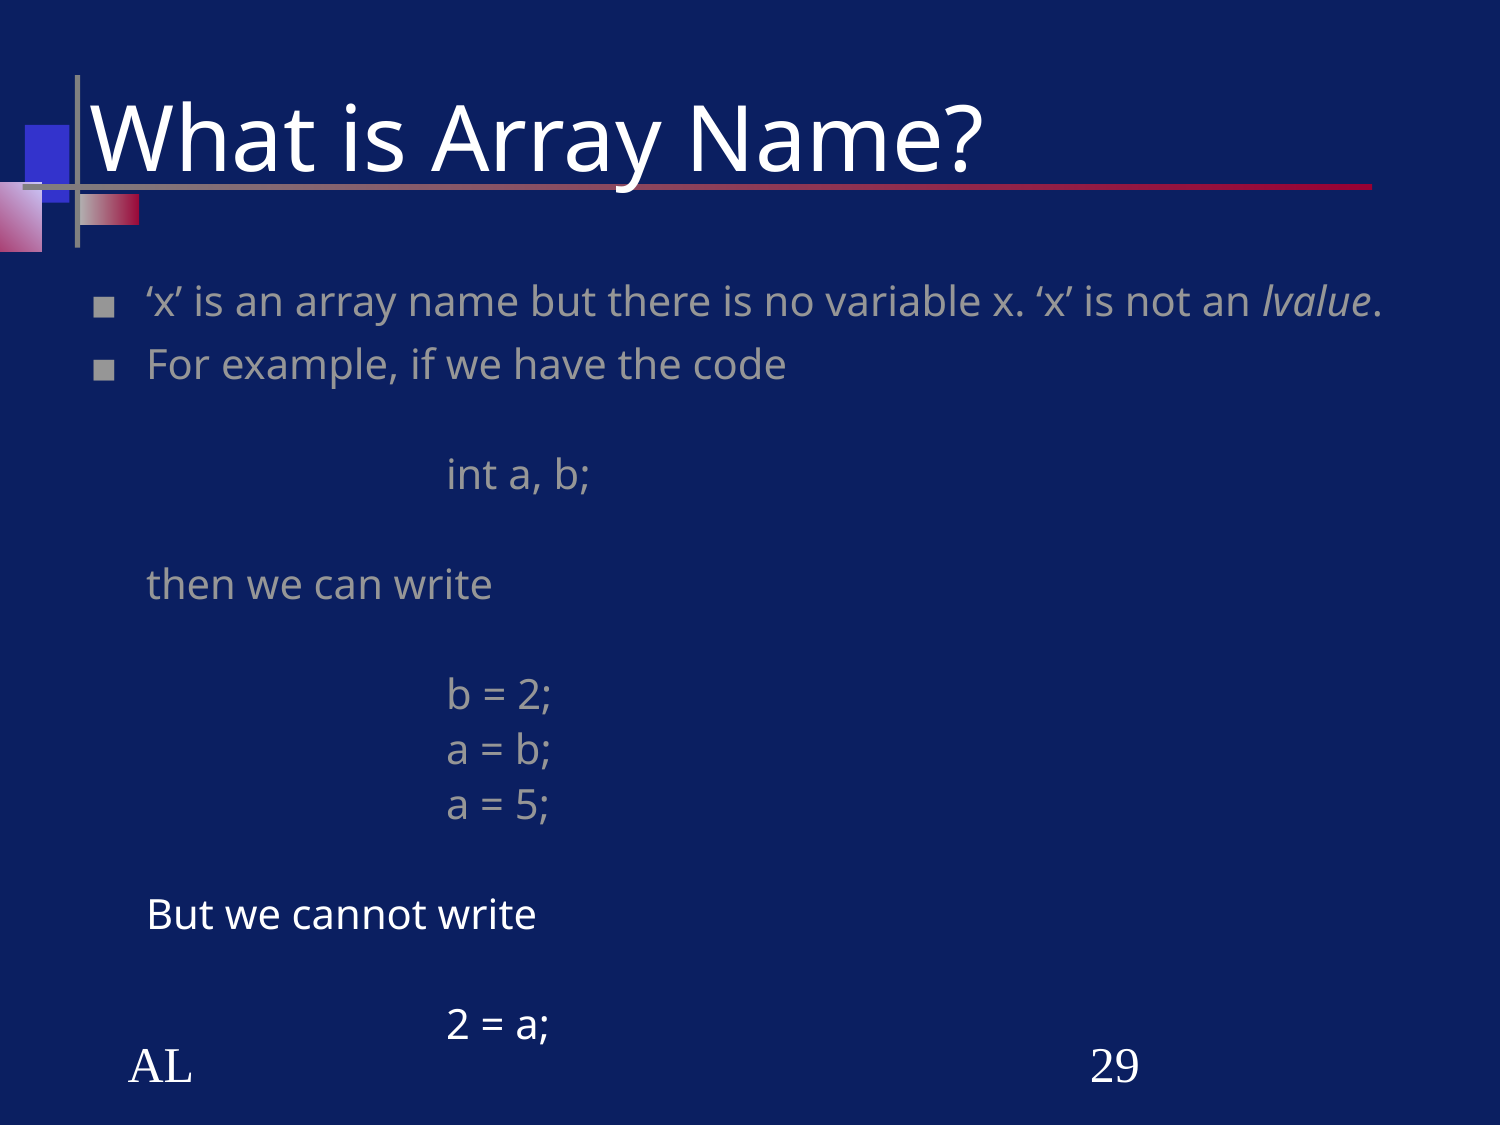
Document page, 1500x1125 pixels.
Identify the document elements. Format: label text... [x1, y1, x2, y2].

list ‘x’ is an array name but there is no variable x. ‘x’ is not an lvalue. For example, if we have the code int a, b; then we can write b = 2; a = b; a = 5; But we cannot write 2 = a; [74, 262, 1425, 1075]
title What is Array Name? [74, 59, 1425, 210]
slide_number ‹#› [1074, 1075, 1388, 1100]
slide_number AL [112, 1075, 425, 1100]
